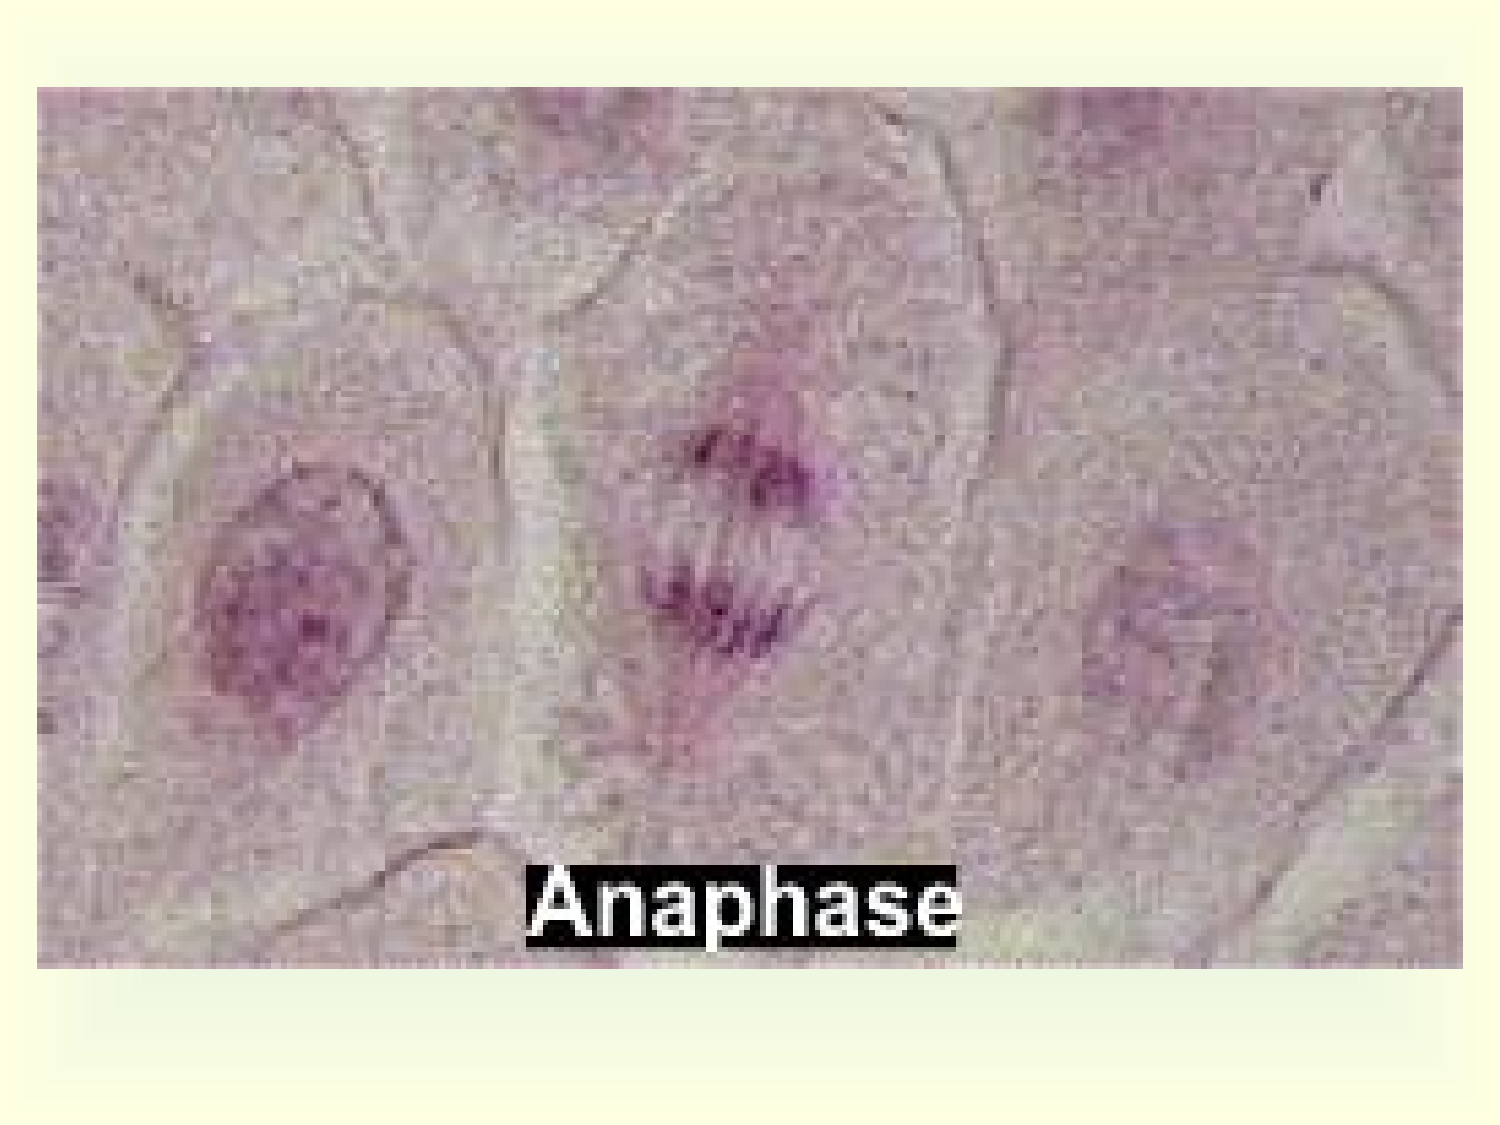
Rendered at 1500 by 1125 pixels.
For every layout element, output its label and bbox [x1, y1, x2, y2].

picture [37, 87, 1463, 969]
